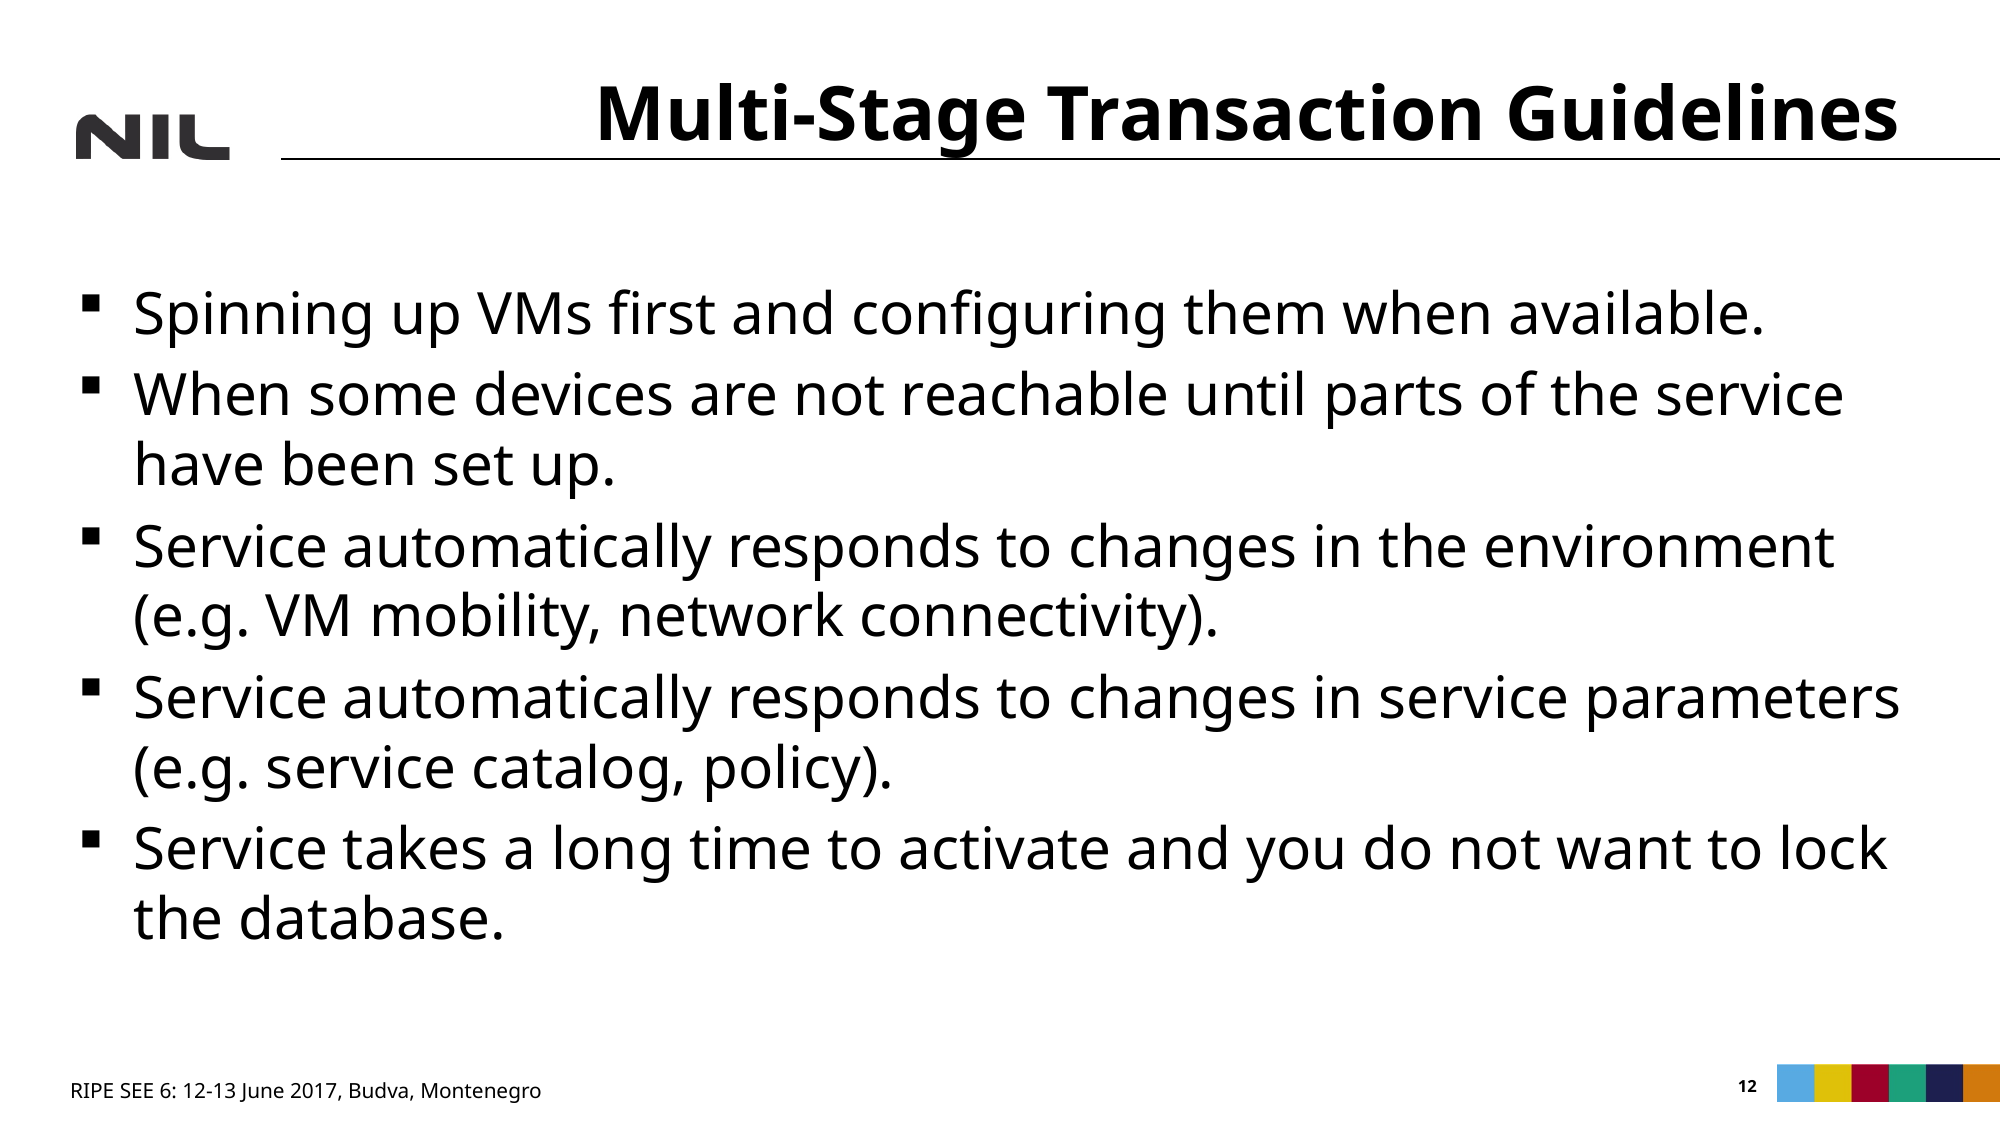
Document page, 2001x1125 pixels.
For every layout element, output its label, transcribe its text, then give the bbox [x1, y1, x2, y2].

picture [1777, 1064, 2000, 1102]
picture [38, 27, 267, 247]
list Spinning up VMs first and configuring them when available. When some devices are not reachable until parts of the service have been set up. Service automatically responds to changes in the environment (e.g. VM mobility, network connectivity). Service automatically responds to changes in service parameters (e.g. service catalog, policy). Service takes a long time to activate and you do not want to lock the database. [77, 275, 1920, 1063]
title Multi-Stage Transaction Guidelines [225, 58, 1916, 246]
